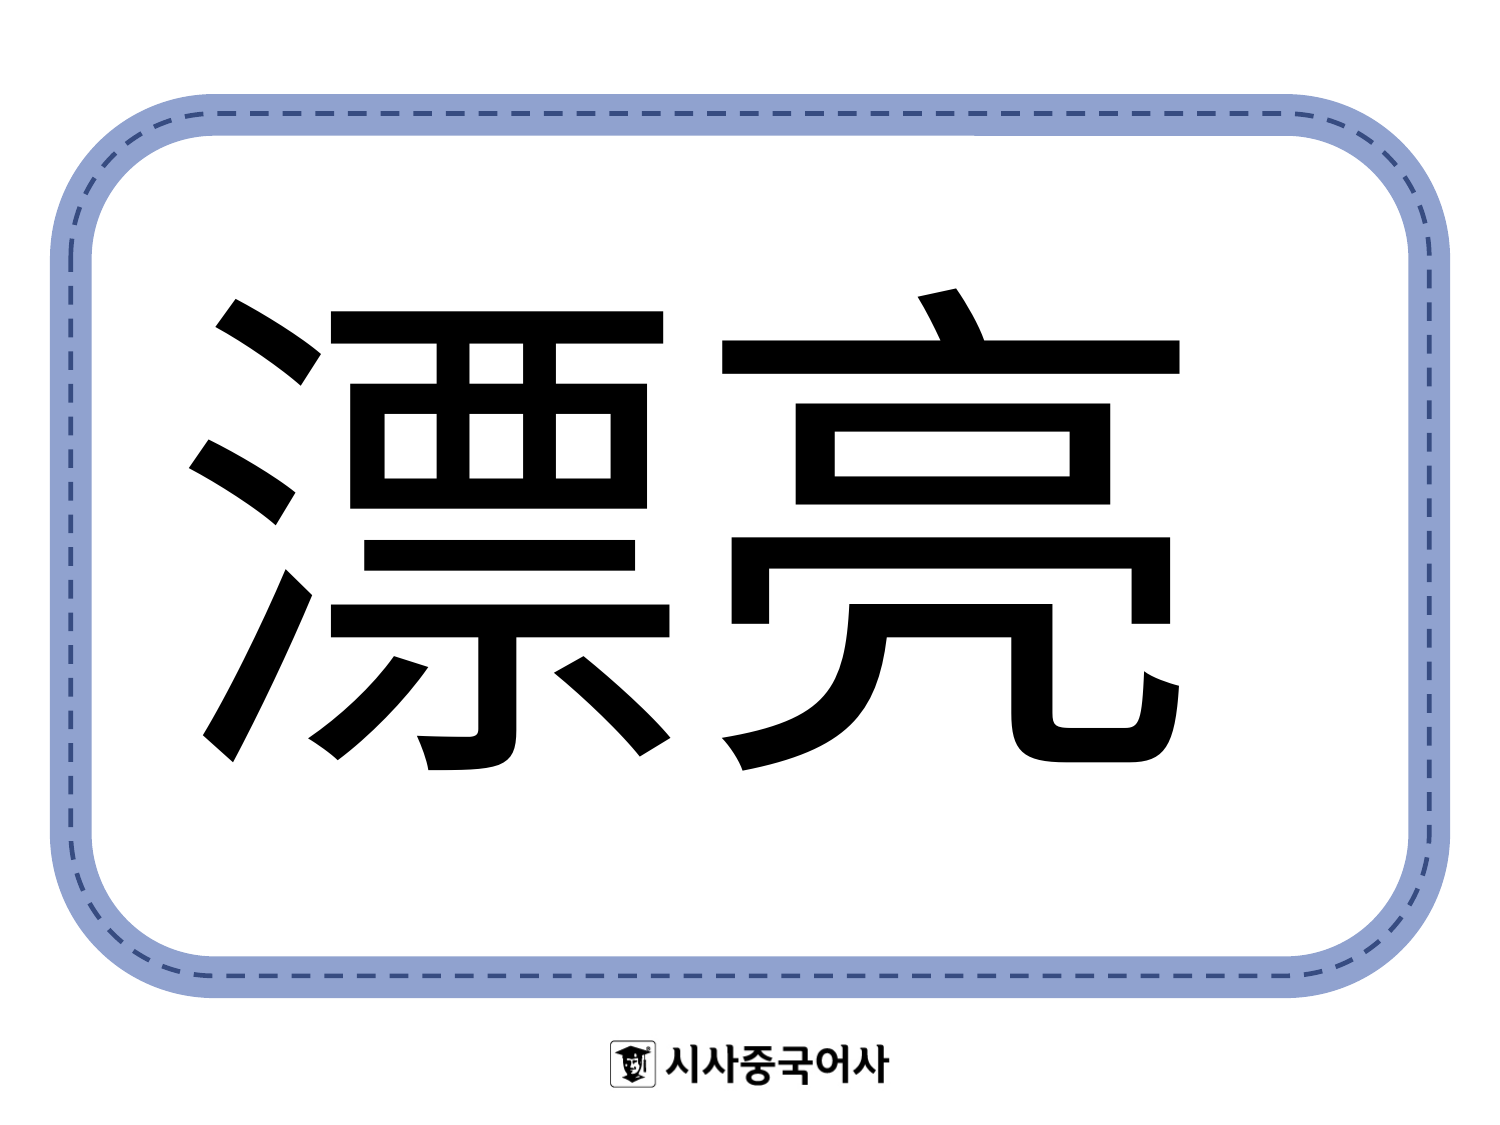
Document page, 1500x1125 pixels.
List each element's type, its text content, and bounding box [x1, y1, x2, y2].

picture [602, 1034, 898, 1094]
text_box 漂亮 [145, 189, 1354, 853]
